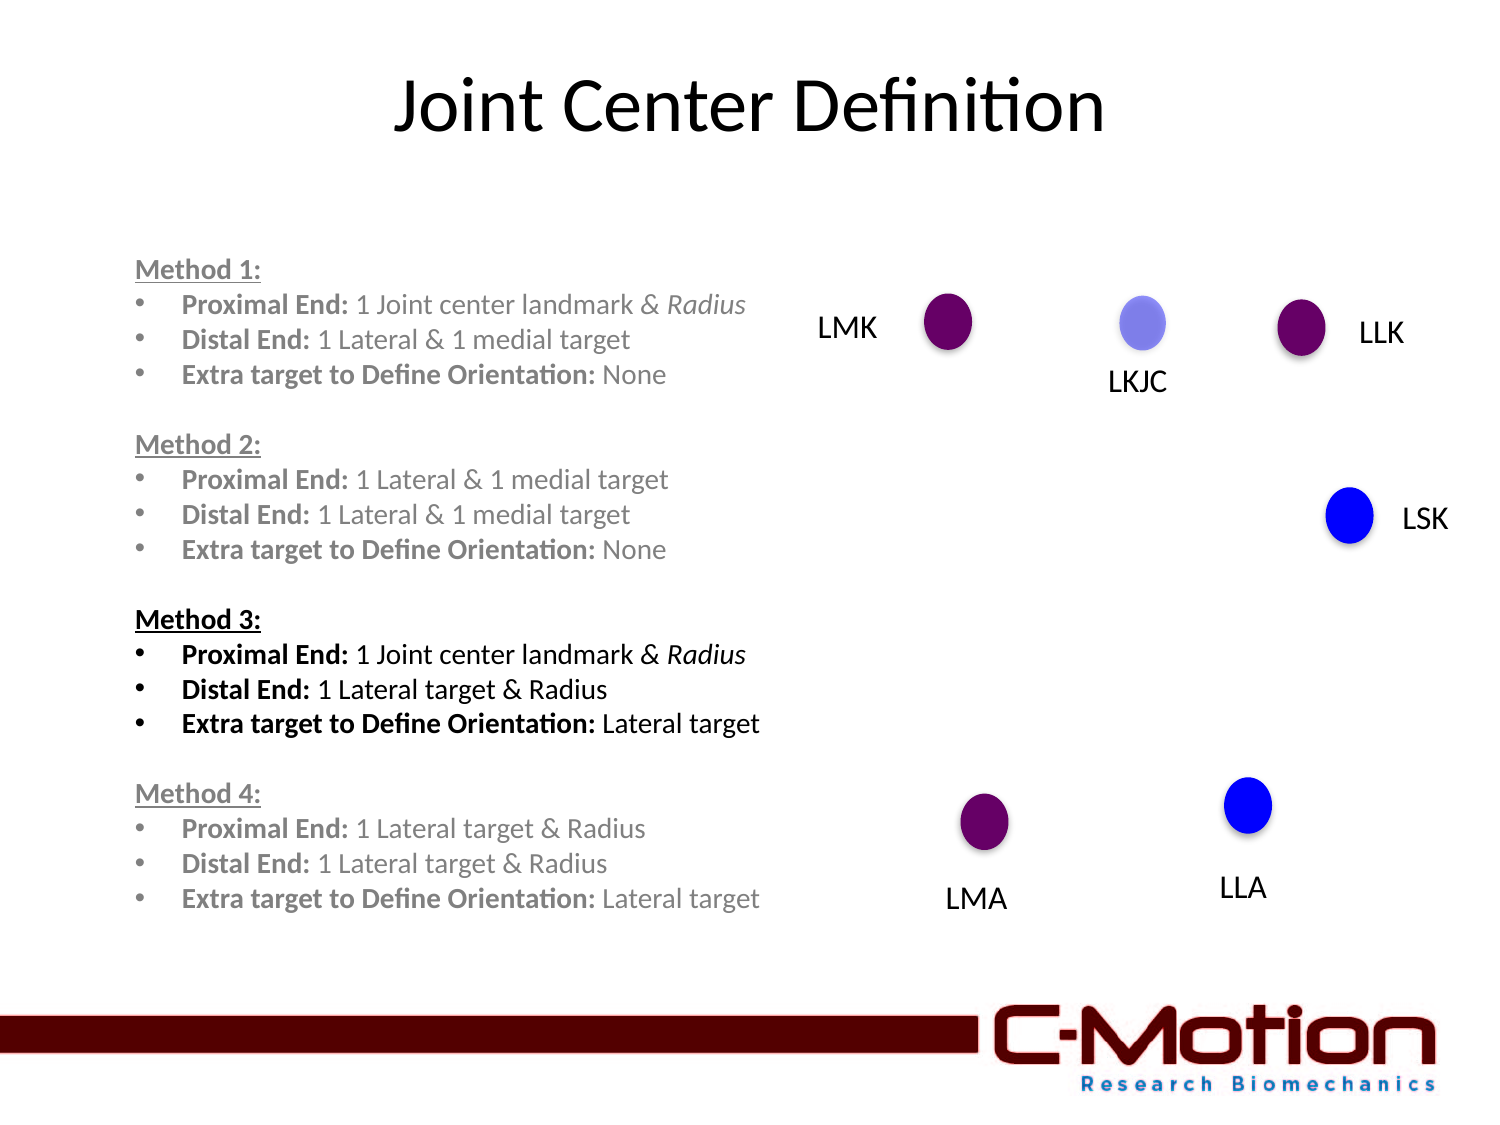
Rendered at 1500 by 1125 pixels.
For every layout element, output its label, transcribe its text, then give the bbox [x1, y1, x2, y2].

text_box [802, 298, 1485, 926]
text_box Method 1: Proximal End: 1 Joint center landmark & Radius Distal End: 1 Lateral & 1 medial target Extra target to Define Orientation: None Method 2: Proximal End: 1 Lateral & 1 medial target Distal End: 1 Lateral & 1 medial target Extra target to Define Orientation: None Method 3: Proximal End: 1 Joint center landmark & Radius Distal End: 1 Lateral target & Radius Extra target to Define Orientation: Lateral target Method 4: Proximal End: 1 Lateral target & Radius Distal End: 1 Lateral target & Radius Extra target to Define Orientation: Lateral target [120, 243, 806, 922]
title Joint Center Definition [75, 45, 1425, 233]
picture [0, 987, 1500, 1096]
